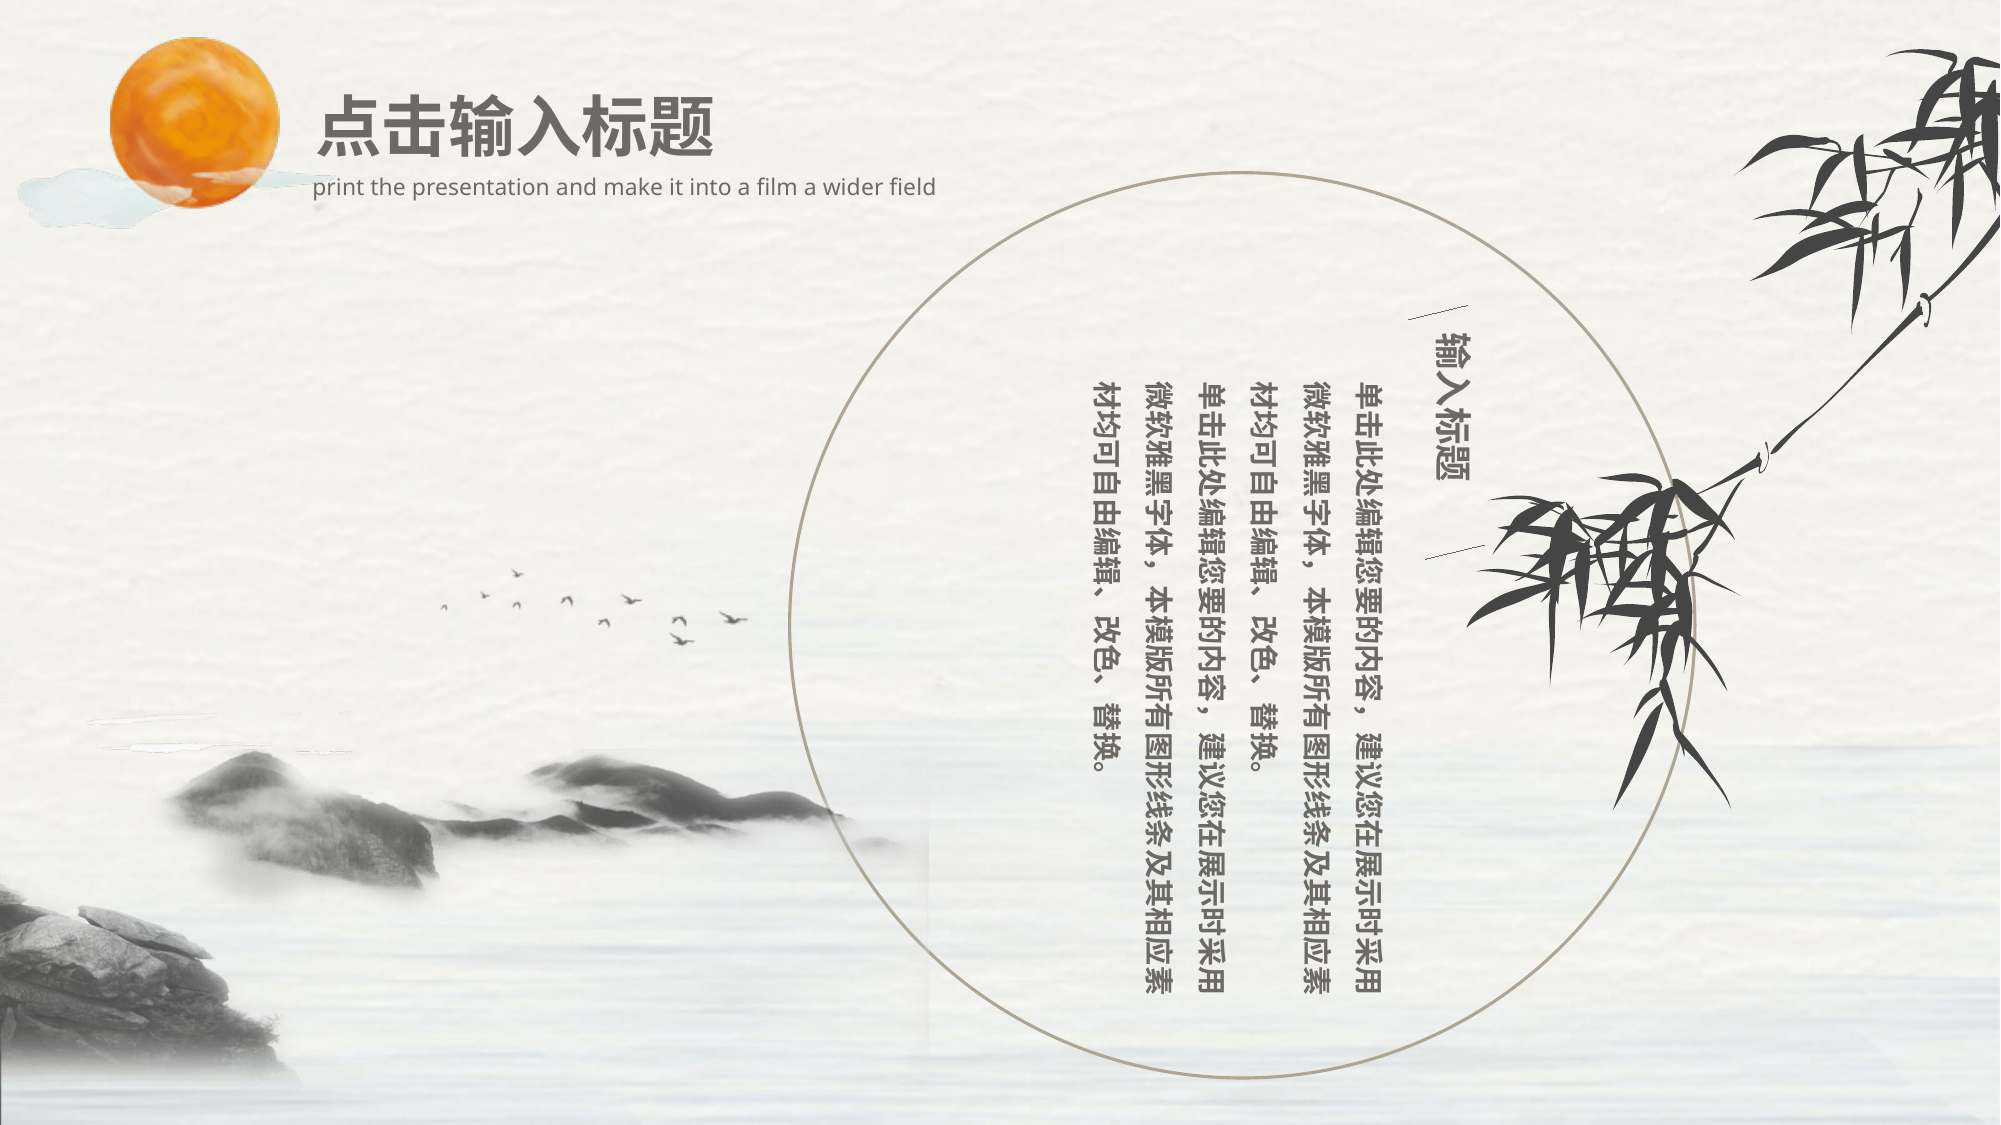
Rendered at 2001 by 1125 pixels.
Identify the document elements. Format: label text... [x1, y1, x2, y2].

text_box 点击输入标题 [384, 76, 731, 165]
text_box 单击此处编辑您要的内容，建议您在展示时采用微软雅黑字体，本模版所有图形线条及其相应素材均可自由编辑、改色、替换。 单击此处编辑您要的内容，建议您在展示时采用微软雅黑字体，本模版所有图形线条及其相应素材均可自由编辑、改色、替换。 [1310, 366, 1413, 1040]
text_box [922, 171, 1466, 366]
text_box print the presentation and make it into a film a wider field [384, 165, 1025, 208]
picture [0, 0, 2001, 1125]
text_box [1408, 305, 1466, 560]
text_box [1310, 560, 1657, 1074]
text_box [1466, 48, 2000, 811]
